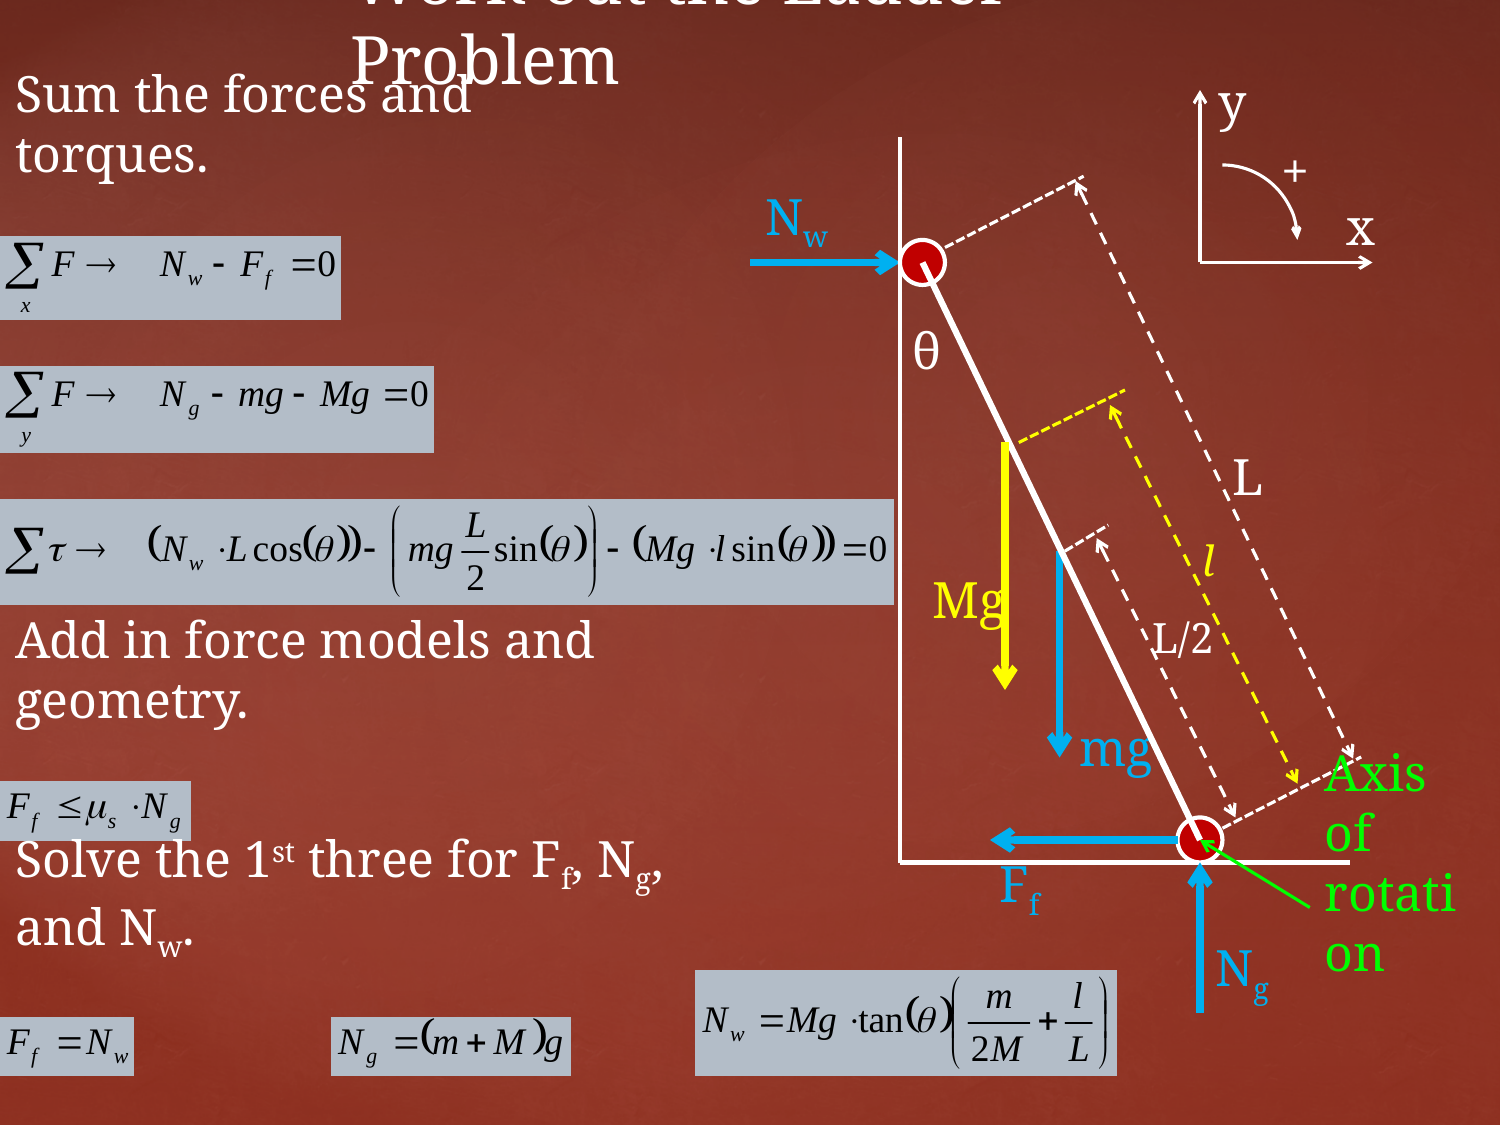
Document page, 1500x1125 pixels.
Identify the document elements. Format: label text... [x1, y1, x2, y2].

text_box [330, 1016, 572, 1077]
text_box Add in force models and geometry. [0, 650, 838, 736]
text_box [1199, 839, 1498, 990]
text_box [749, 175, 886, 263]
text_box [984, 839, 1178, 929]
text_box Sum the forces and torques. [0, 105, 593, 190]
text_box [694, 969, 1118, 1077]
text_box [0, 780, 192, 842]
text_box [0, 365, 435, 454]
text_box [1146, 74, 1415, 316]
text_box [896, 136, 1351, 863]
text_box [916, 389, 1298, 785]
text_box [1199, 1004, 1298, 1013]
text_box Solve the 1st three for Ff, Ng, and Nw. [0, 886, 759, 972]
title Work out the Ladder Problem [335, 20, 1165, 105]
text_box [0, 1016, 135, 1077]
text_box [0, 498, 895, 606]
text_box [0, 235, 342, 321]
